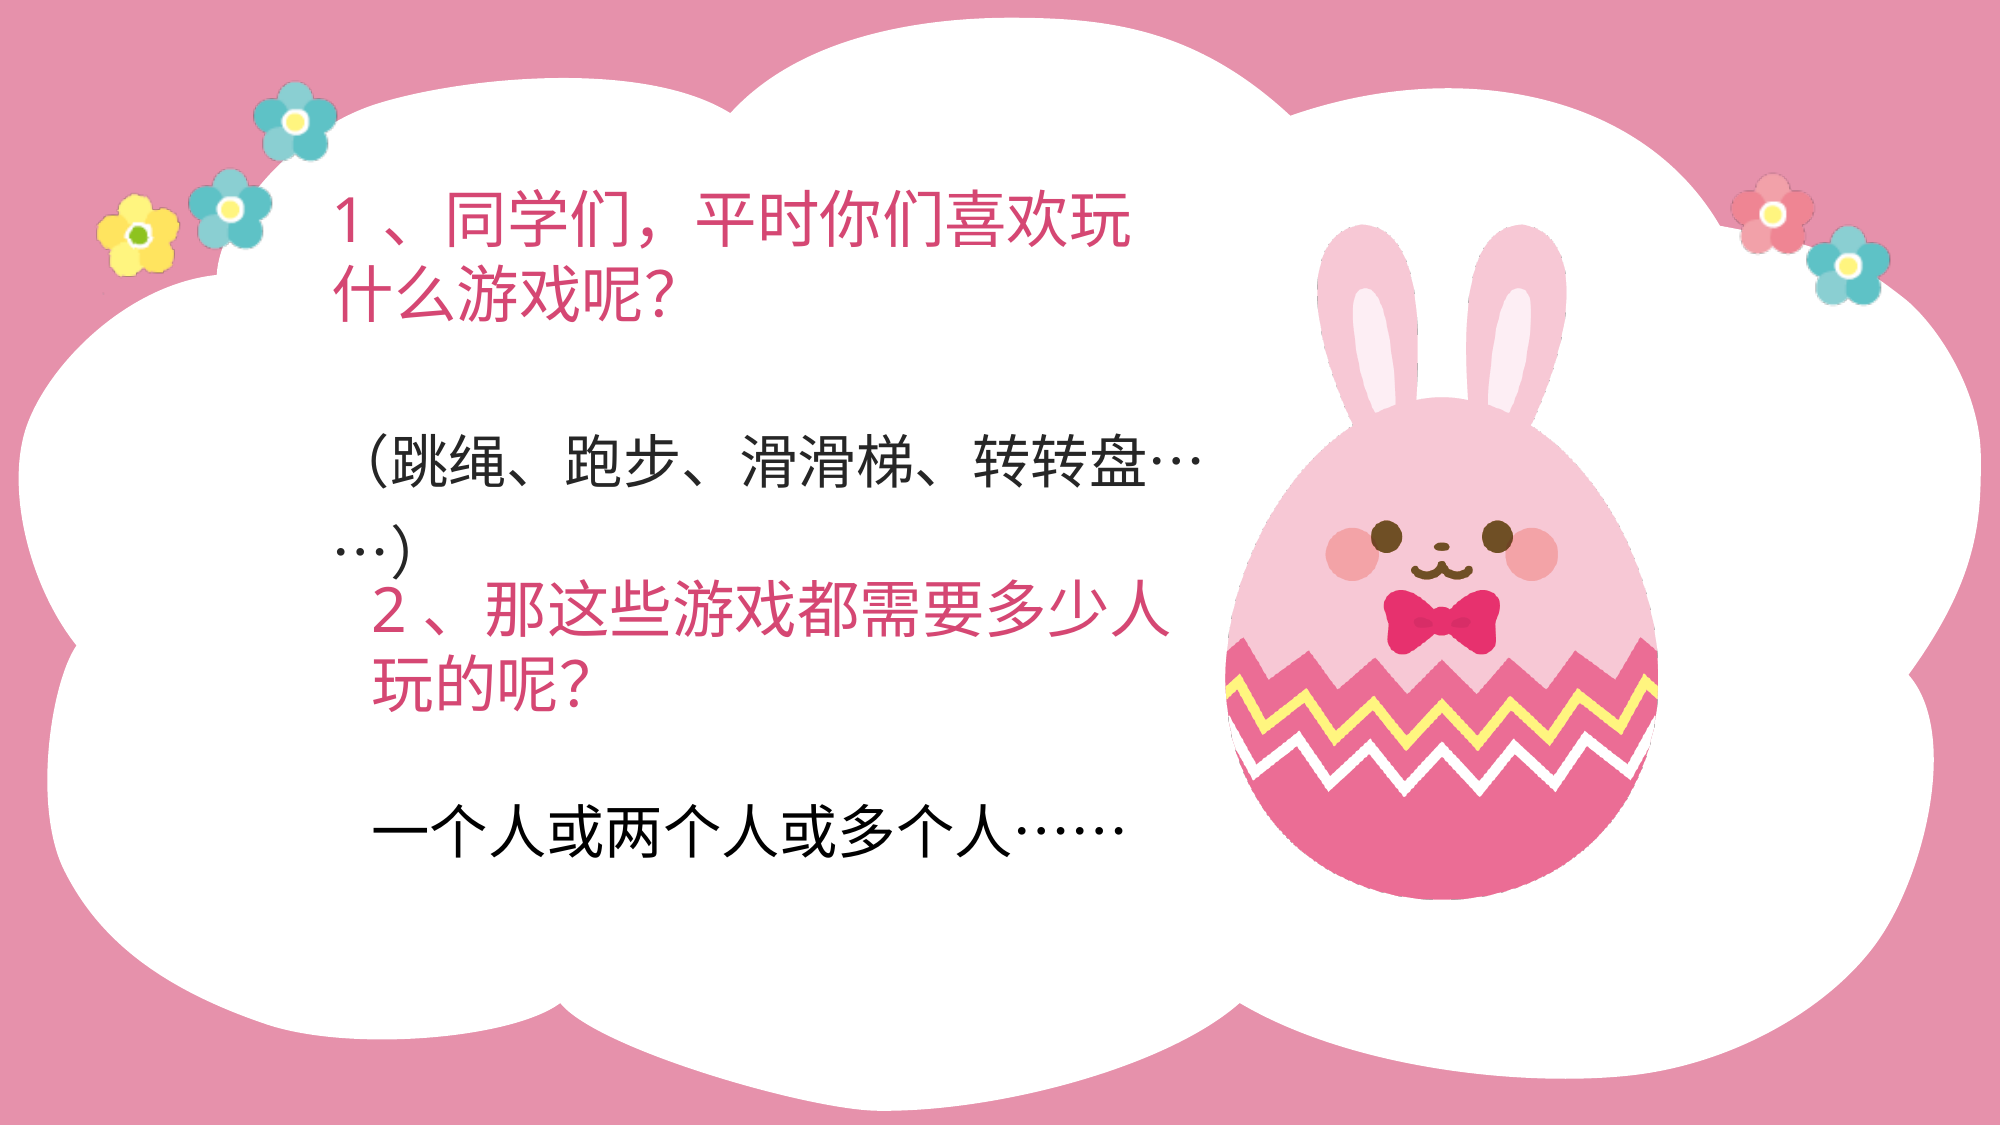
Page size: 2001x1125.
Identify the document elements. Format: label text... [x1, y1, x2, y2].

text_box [95, 67, 368, 290]
picture [1201, 224, 1658, 900]
text_box 2、那这些游戏都需要多少人玩的呢？ 一个人或两个人或多个人…… [357, 562, 1201, 873]
picture [1701, 145, 1921, 340]
picture [102, 290, 141, 295]
picture [88, 184, 95, 237]
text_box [317, 172, 1329, 504]
